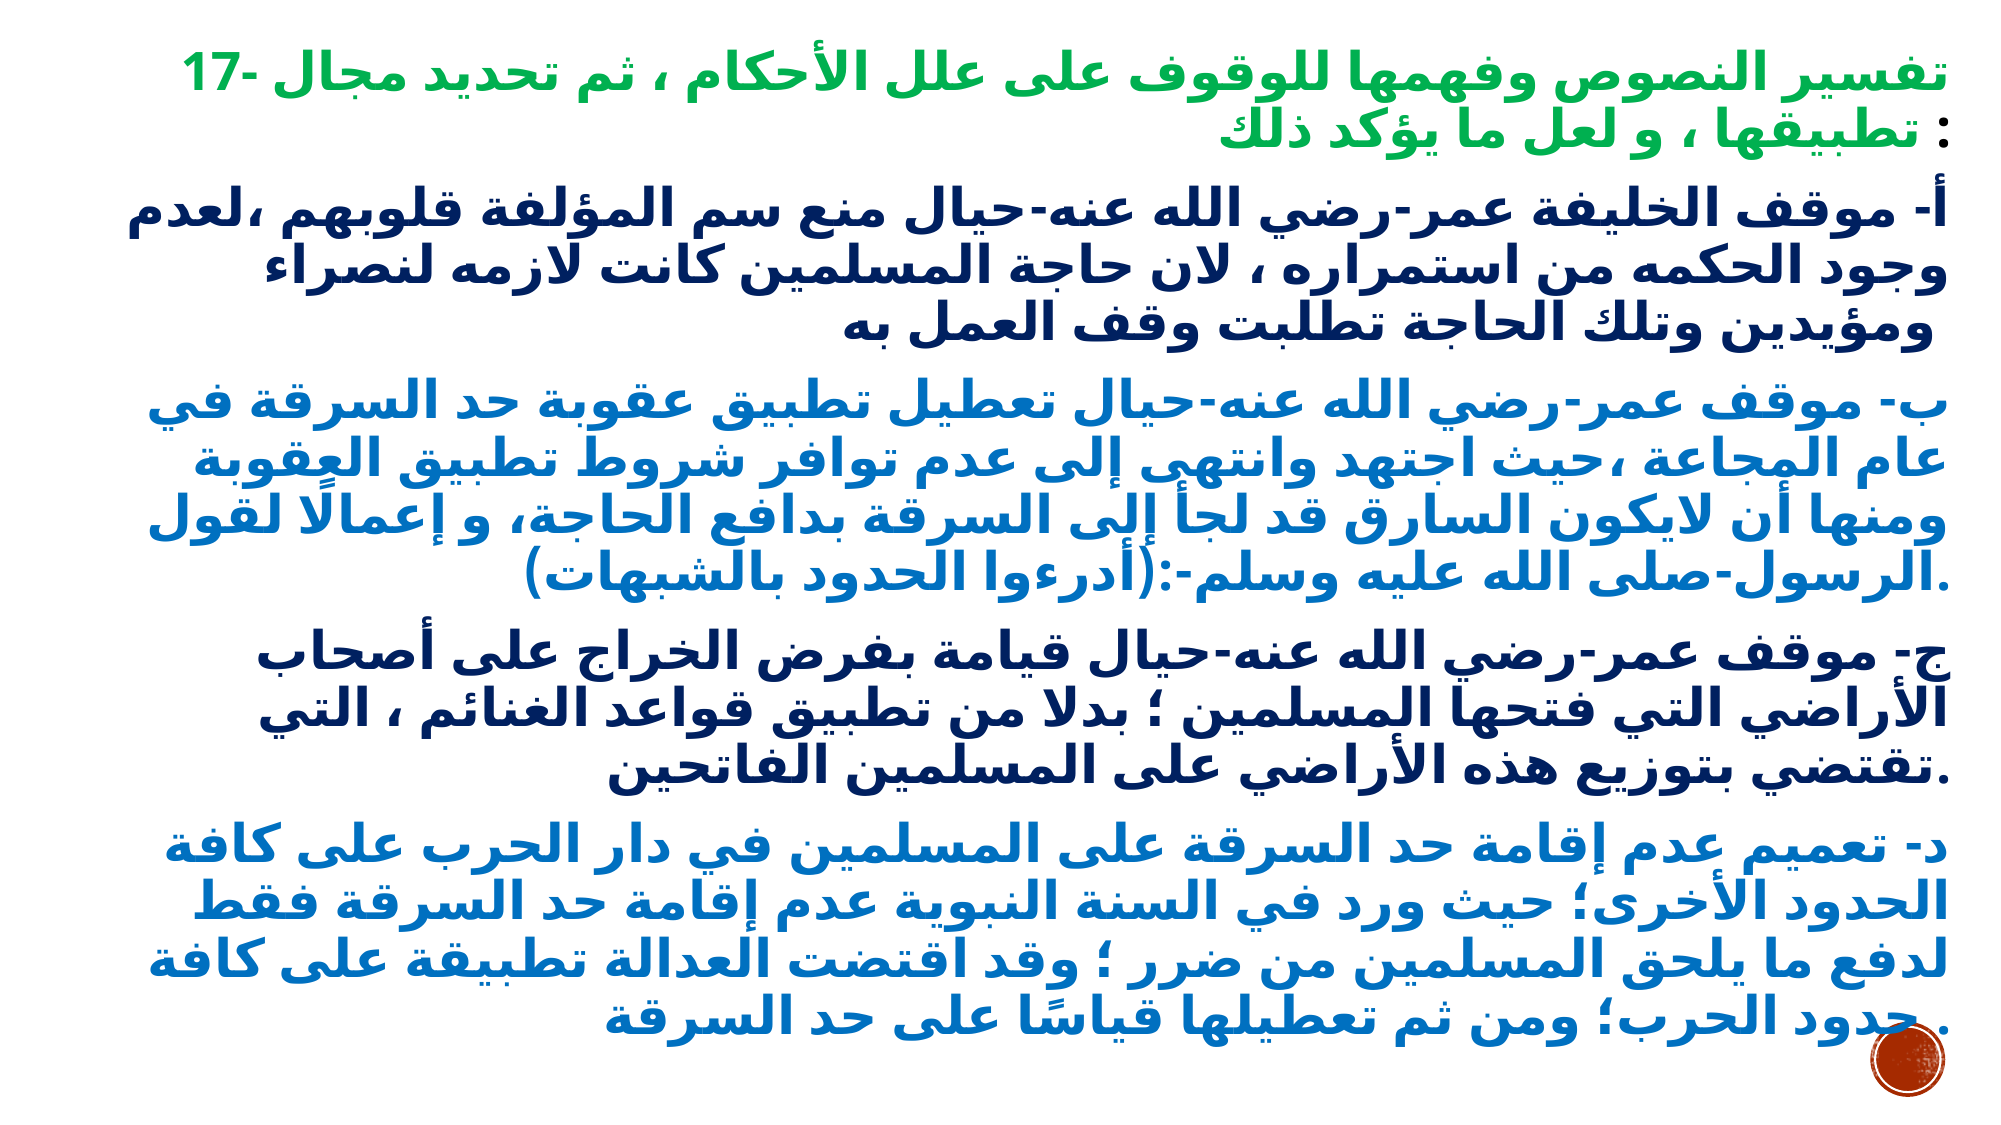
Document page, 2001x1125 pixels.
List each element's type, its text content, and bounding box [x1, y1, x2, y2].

list 17- تفسير النصوص وفهمها للوقوف على علل الأحكام ، ثم تحديد مجال تطبيقها ، و لعل ما يؤكد ذلك : أ- موقف الخليفة عمر-رضي الله عنه-حيال منع سم المؤلفة قلوبهم ،لعدم وجود الحكمه من استمراره ، لان حاجة المسلمين كانت لازمه لنصراء ومؤيدين وتلك الحاجة تطلبت وقف العمل به ب- موقف عمر-رضي الله عنه-حيال تعطيل تطبيق عقوبة حد السرقة في عام المجاعة ،حيث اجتهد وانتهى إلى عدم توافر شروط تطبيق العقوبة ومنها أن لايكون السارق قد لجأ إلى السرقة بدافع الحاجة، و إعمالًا لقول الرسول-صلى الله عليه وسلم-:(أدرءوا الحدود بالشبهات). ج- موقف عمر-رضي الله عنه-حيال قيامة بفرض الخراج على أصحاب الأراضي التي فتحها المسلمين ؛ بدلا من تطبيق قواعد الغنائم ، التي تقتضي بتوزيع هذه الأراضي على المسلمين الفاتحين. د- تعميم عدم إقامة حد السرقة على المسلمين في دار الحرب على كافة الحدود الأخرى؛ حيث ورد في السنة النبوية عدم إقامة حد السرقة فقط لدفع ما يلحق المسلمين من ضرر ؛ وقد اقتضت العدالة تطبيقة على كافة حدود الحرب؛ ومن ثم تعطيلها قياسًا على حد السرقة . [46, 36, 1967, 1060]
